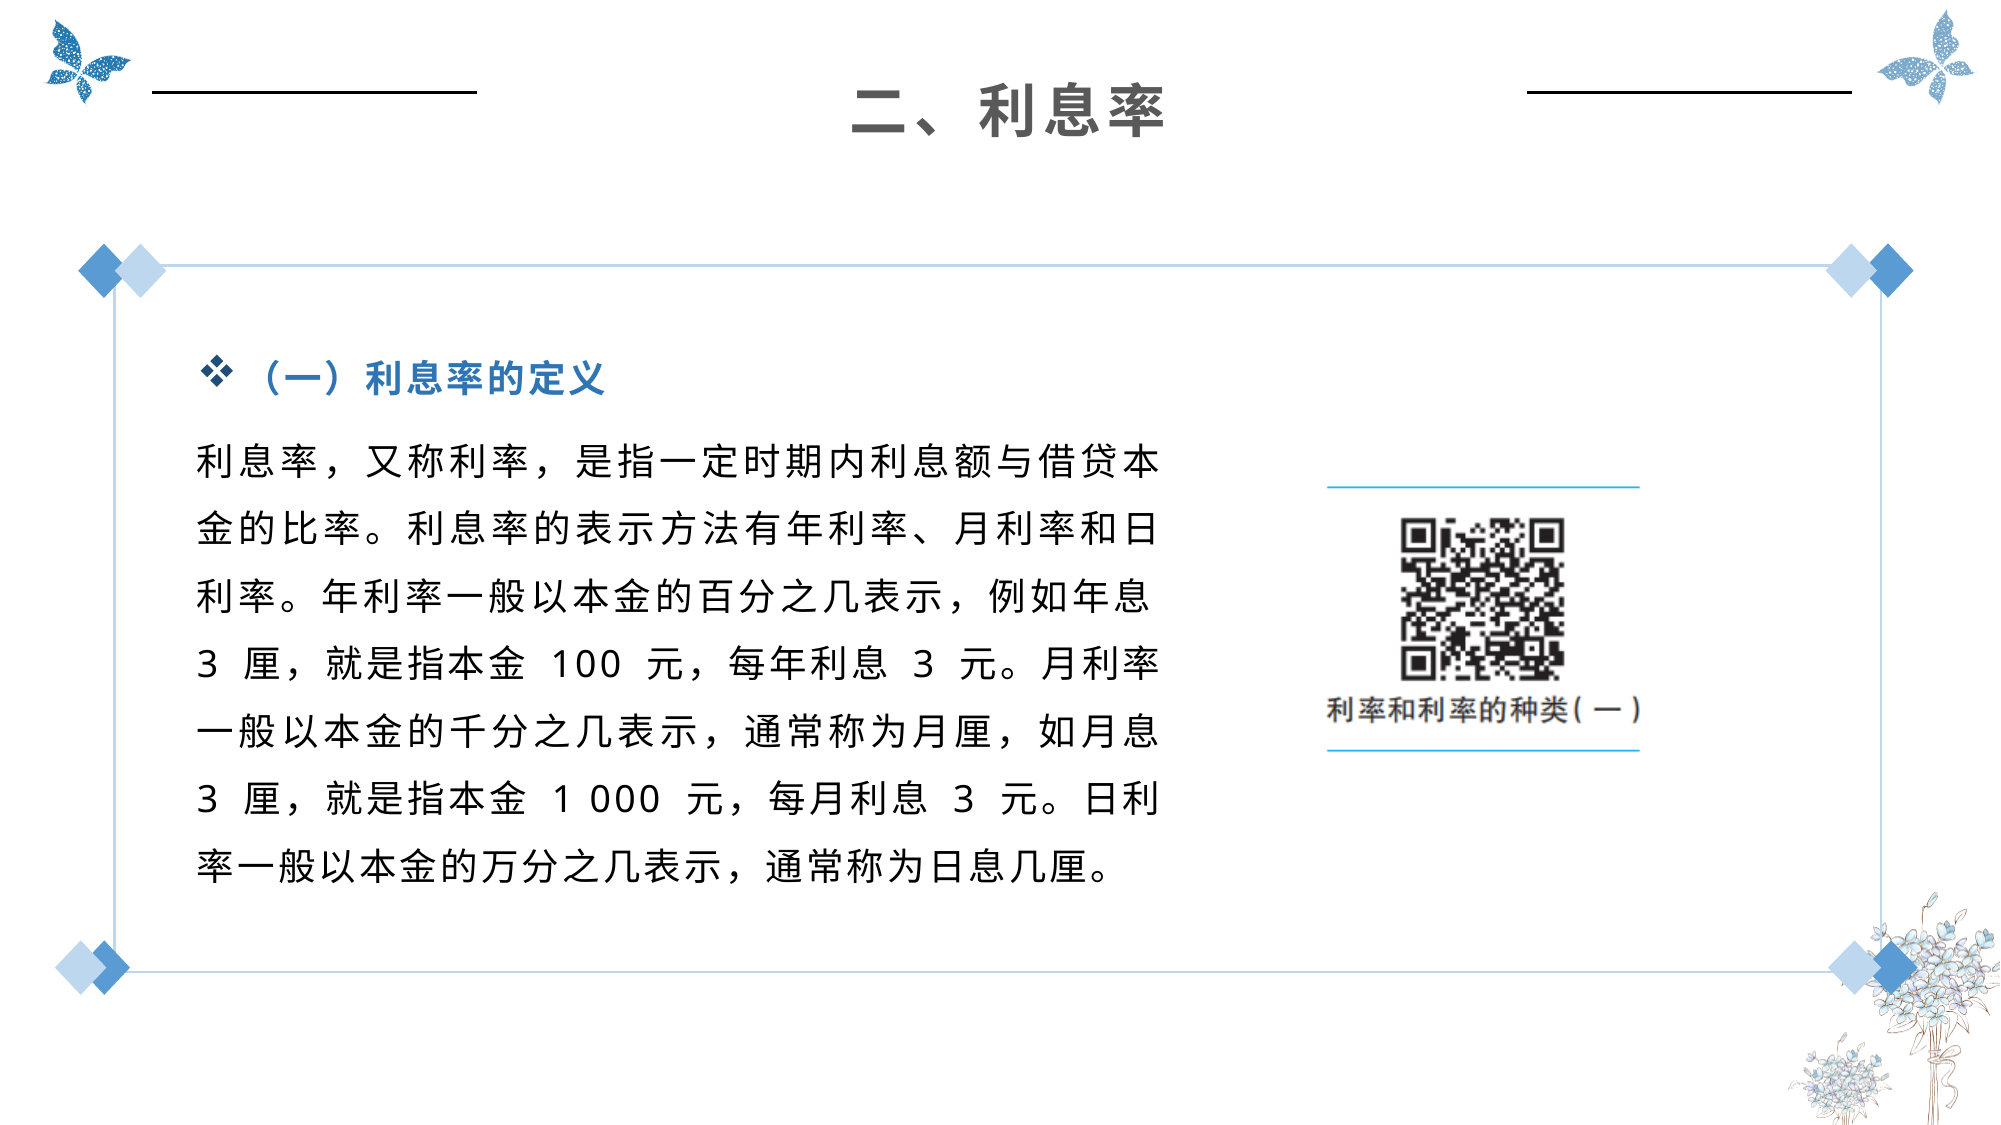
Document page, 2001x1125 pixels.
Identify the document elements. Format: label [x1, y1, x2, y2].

text_box [151, 66, 1852, 153]
picture [1318, 468, 1651, 769]
picture [1788, 892, 2000, 1125]
text_box [54, 243, 1918, 995]
